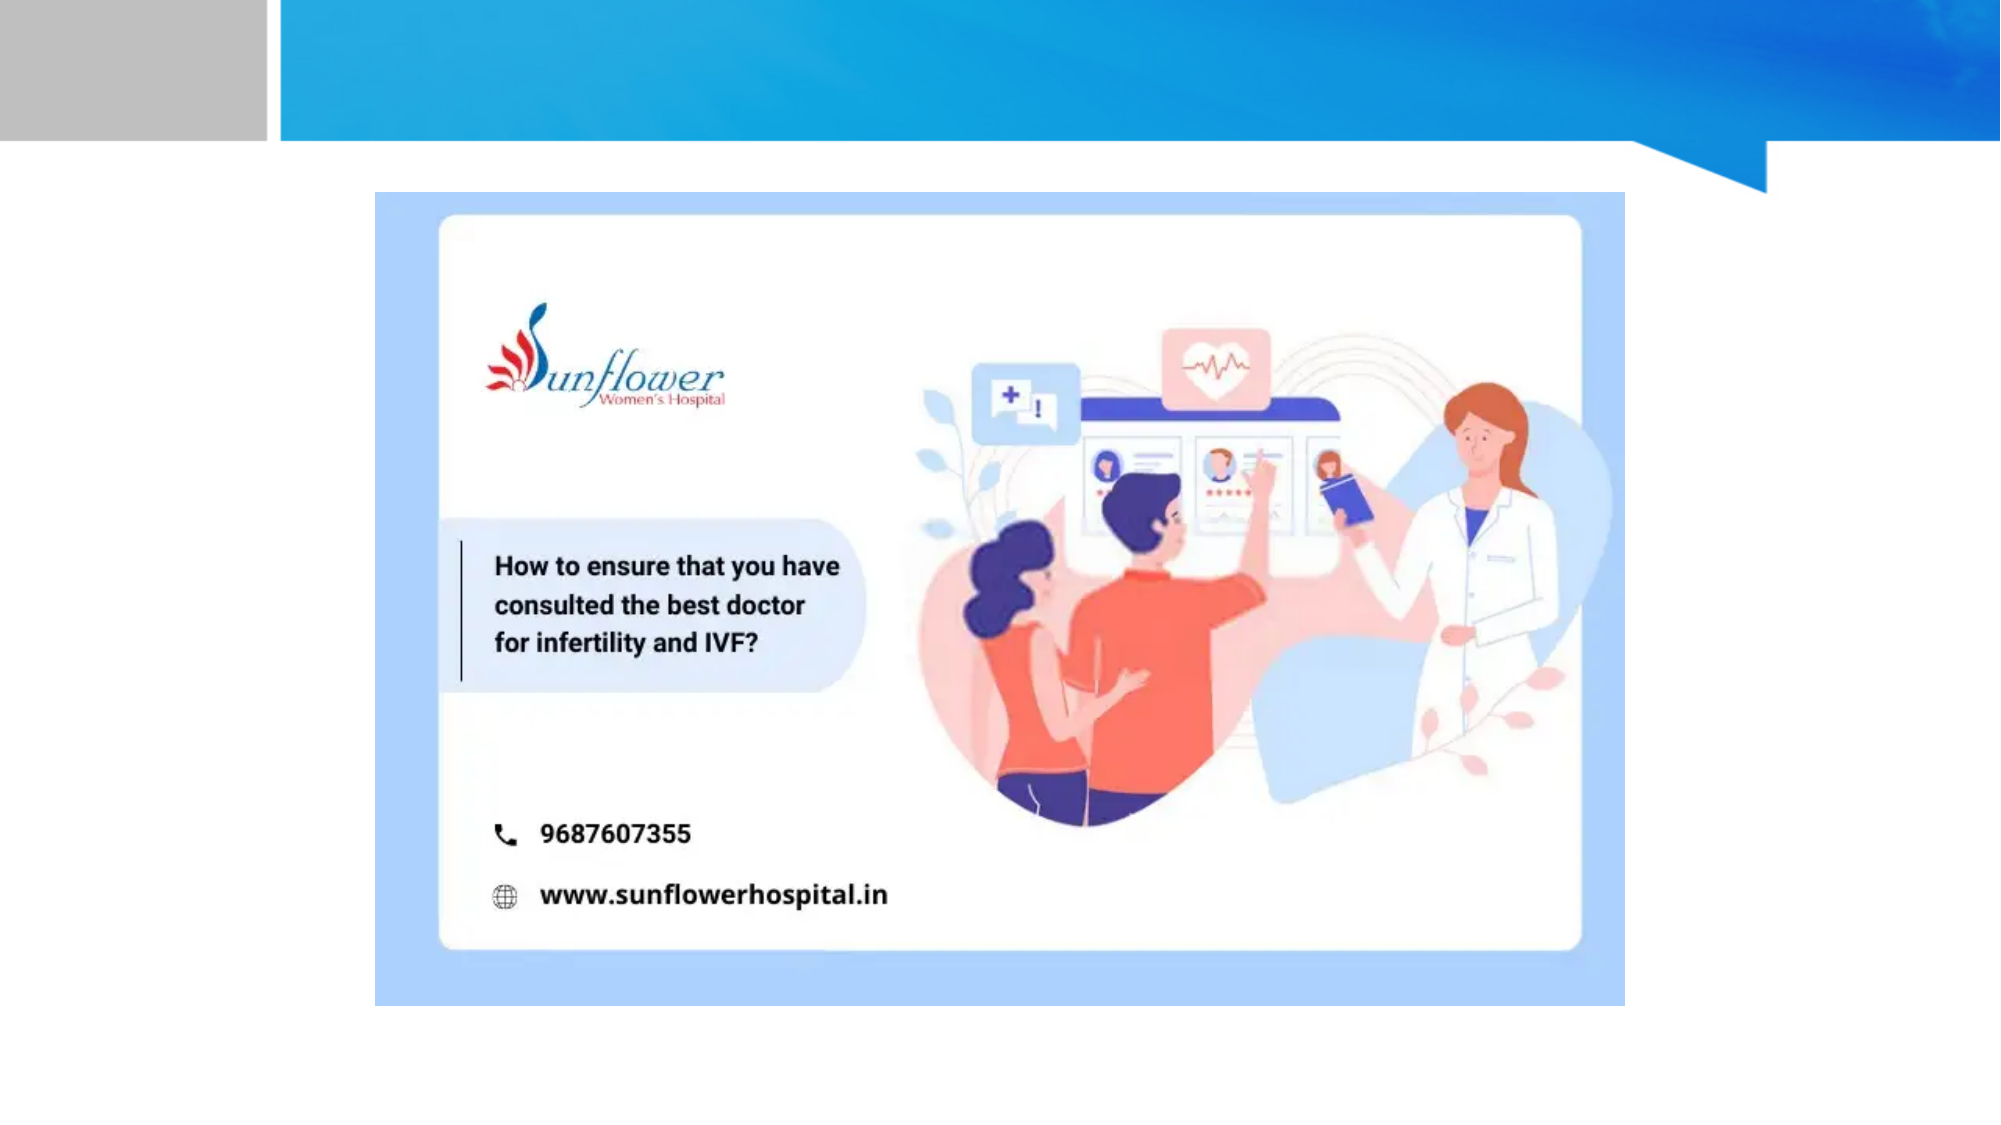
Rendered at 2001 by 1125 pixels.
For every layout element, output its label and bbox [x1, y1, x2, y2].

picture [0, 0, 2000, 1125]
list [374, 192, 1625, 1006]
